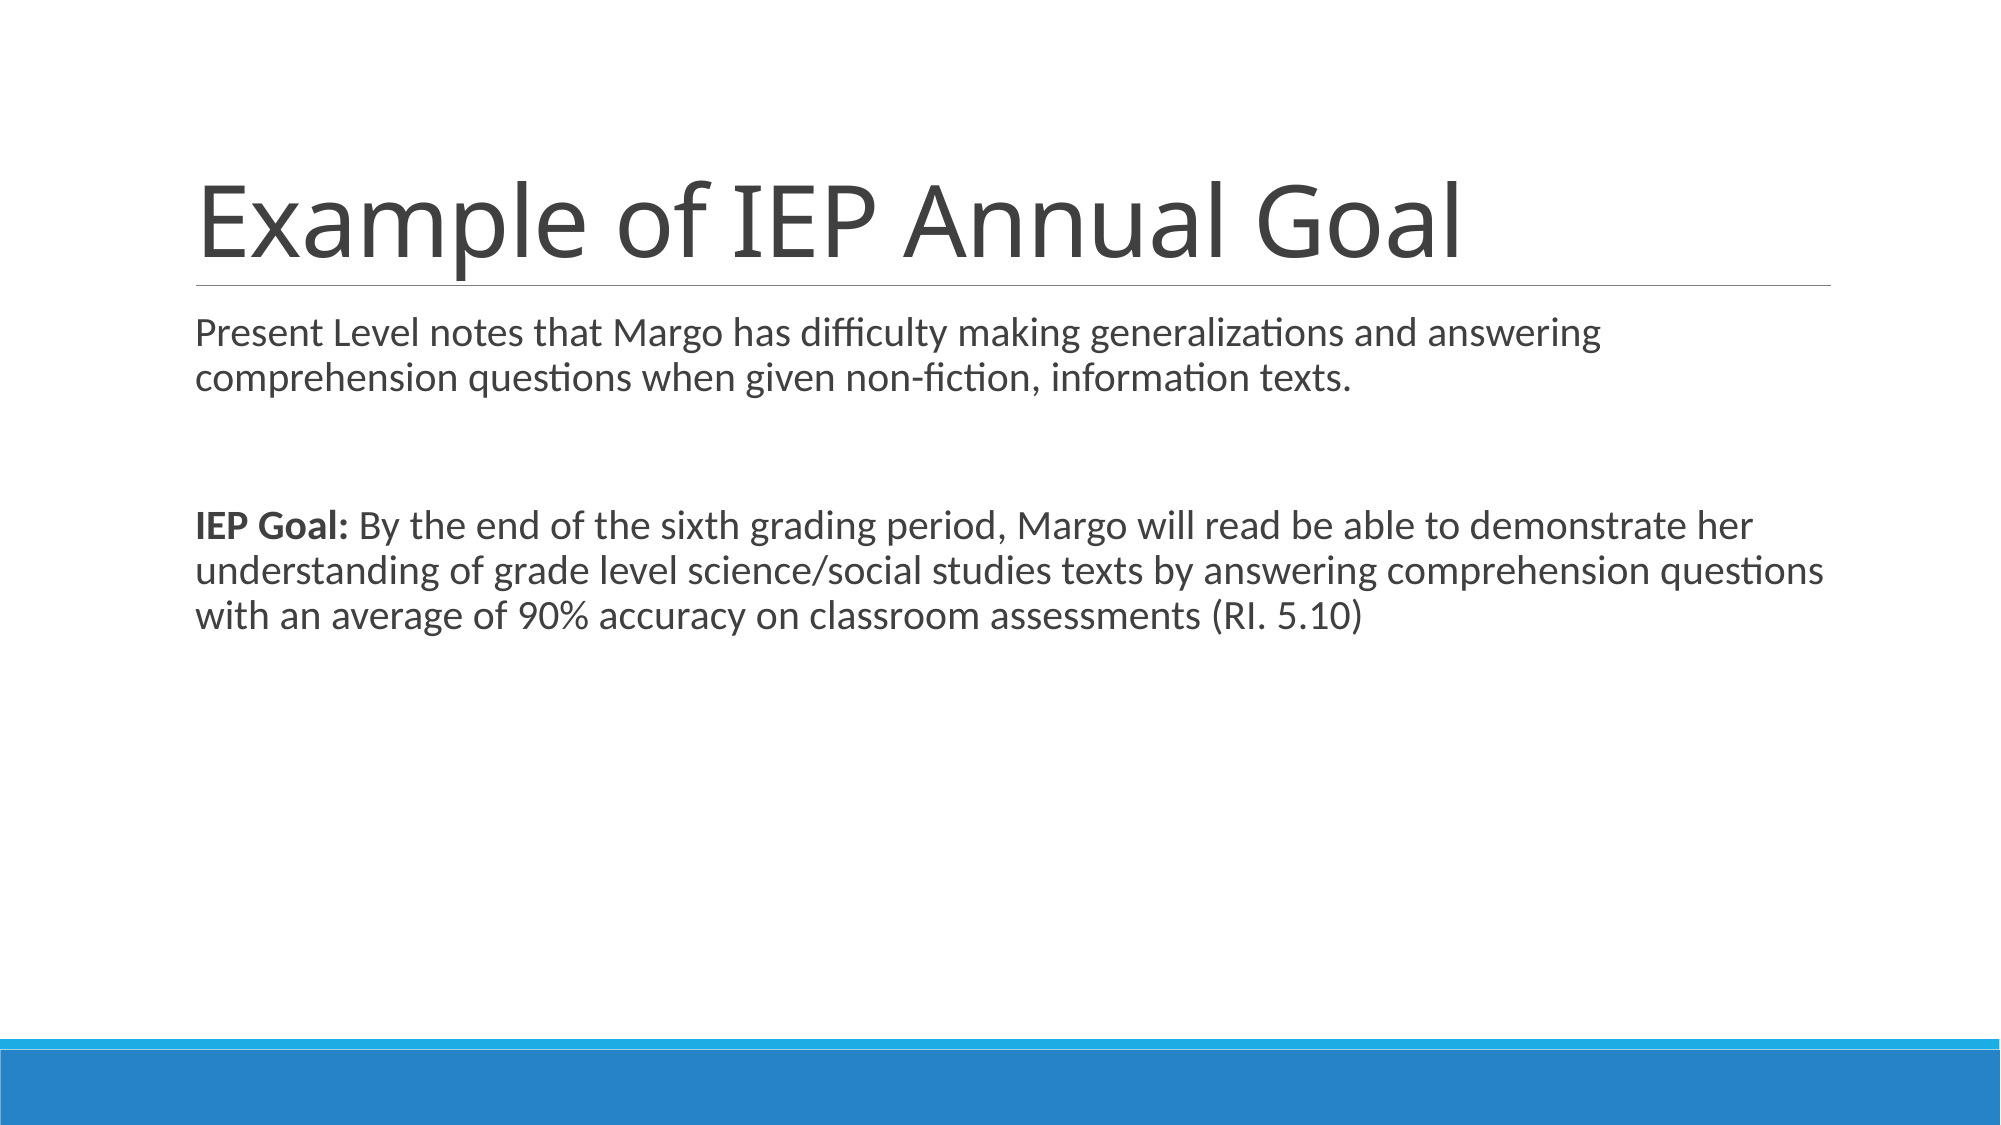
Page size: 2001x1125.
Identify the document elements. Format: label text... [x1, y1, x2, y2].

title Example of IEP Annual Goal [180, 47, 1830, 285]
list Present Level notes that Margo has difficulty making generalizations and answering comprehension questions when given non-fiction, information texts. IEP Goal: By the end of the sixth grading period, Margo will read be able to demonstrate her understanding of grade level science/social studies texts by answering comprehension questions with an average of 90% accuracy on classroom assessments (RI. 5.10) [180, 302, 1830, 963]
